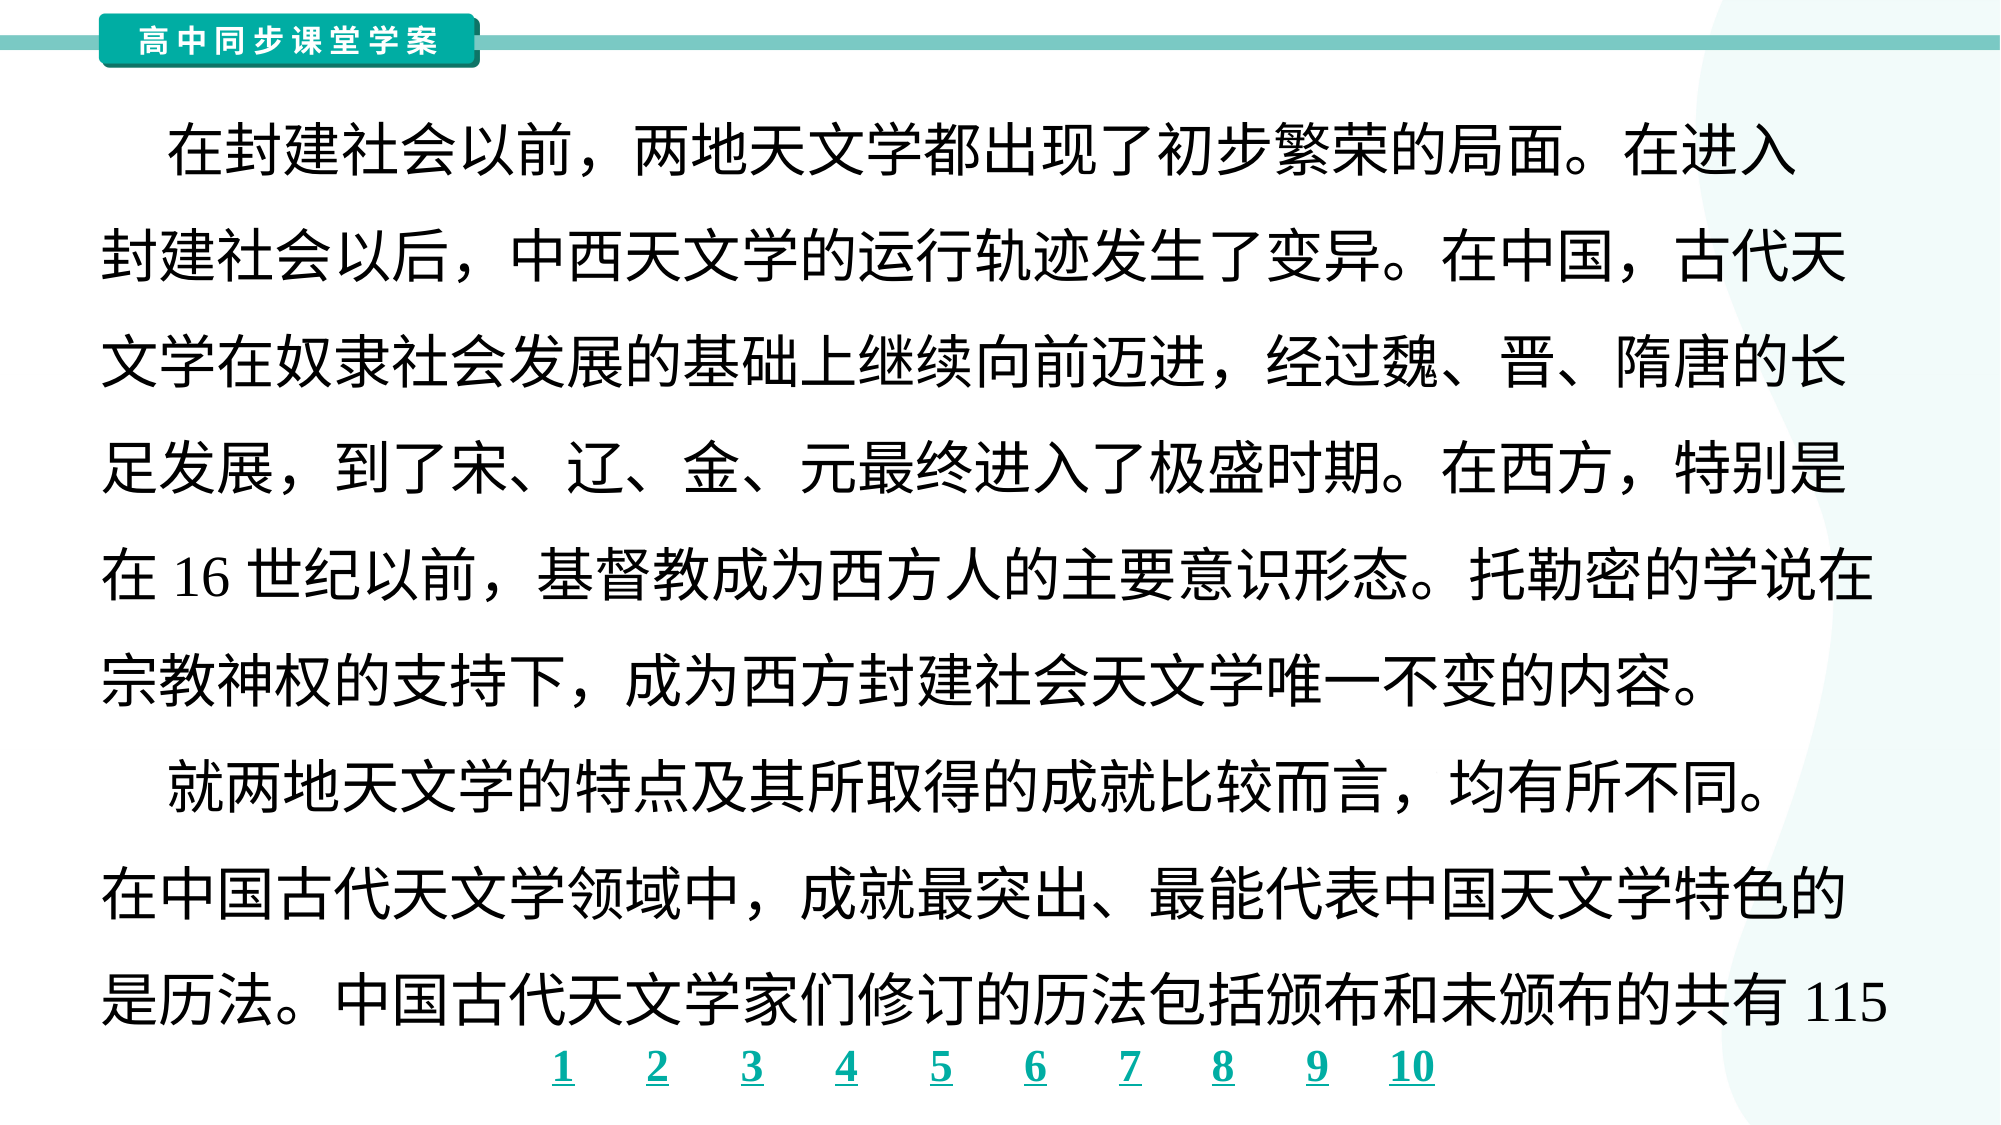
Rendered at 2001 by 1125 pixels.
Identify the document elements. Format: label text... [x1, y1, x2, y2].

text_box 在封建社会以前，两地天文学都出现了初步繁荣的局面。在进入 封建社会以后，中西天文学的运行轨迹发生了变异。在中国，古代天 文学在奴隶社会发展的基础上继续向前迈进，经过魏、晋、隋唐的长 足发展，到了宋、辽、金、元最终进入了极盛时期。在西方，特别是 在16世纪以前，基督教成为西方人的主要意识形态。托勒密的学说在 宗教神权的支持下，成为西方封建社会天文学唯一不变的内容。 就两地天文学的特点及其所取得的成就比较而言，均有所不同。 在中国古代天文学领域中，成就最突出、最能代表中国天文学特色的 是历法。中国古代天文学家们修订的历法包括颁布和未颁布的共有115 [100, 76, 1899, 1033]
picture [0, 0, 2000, 1125]
